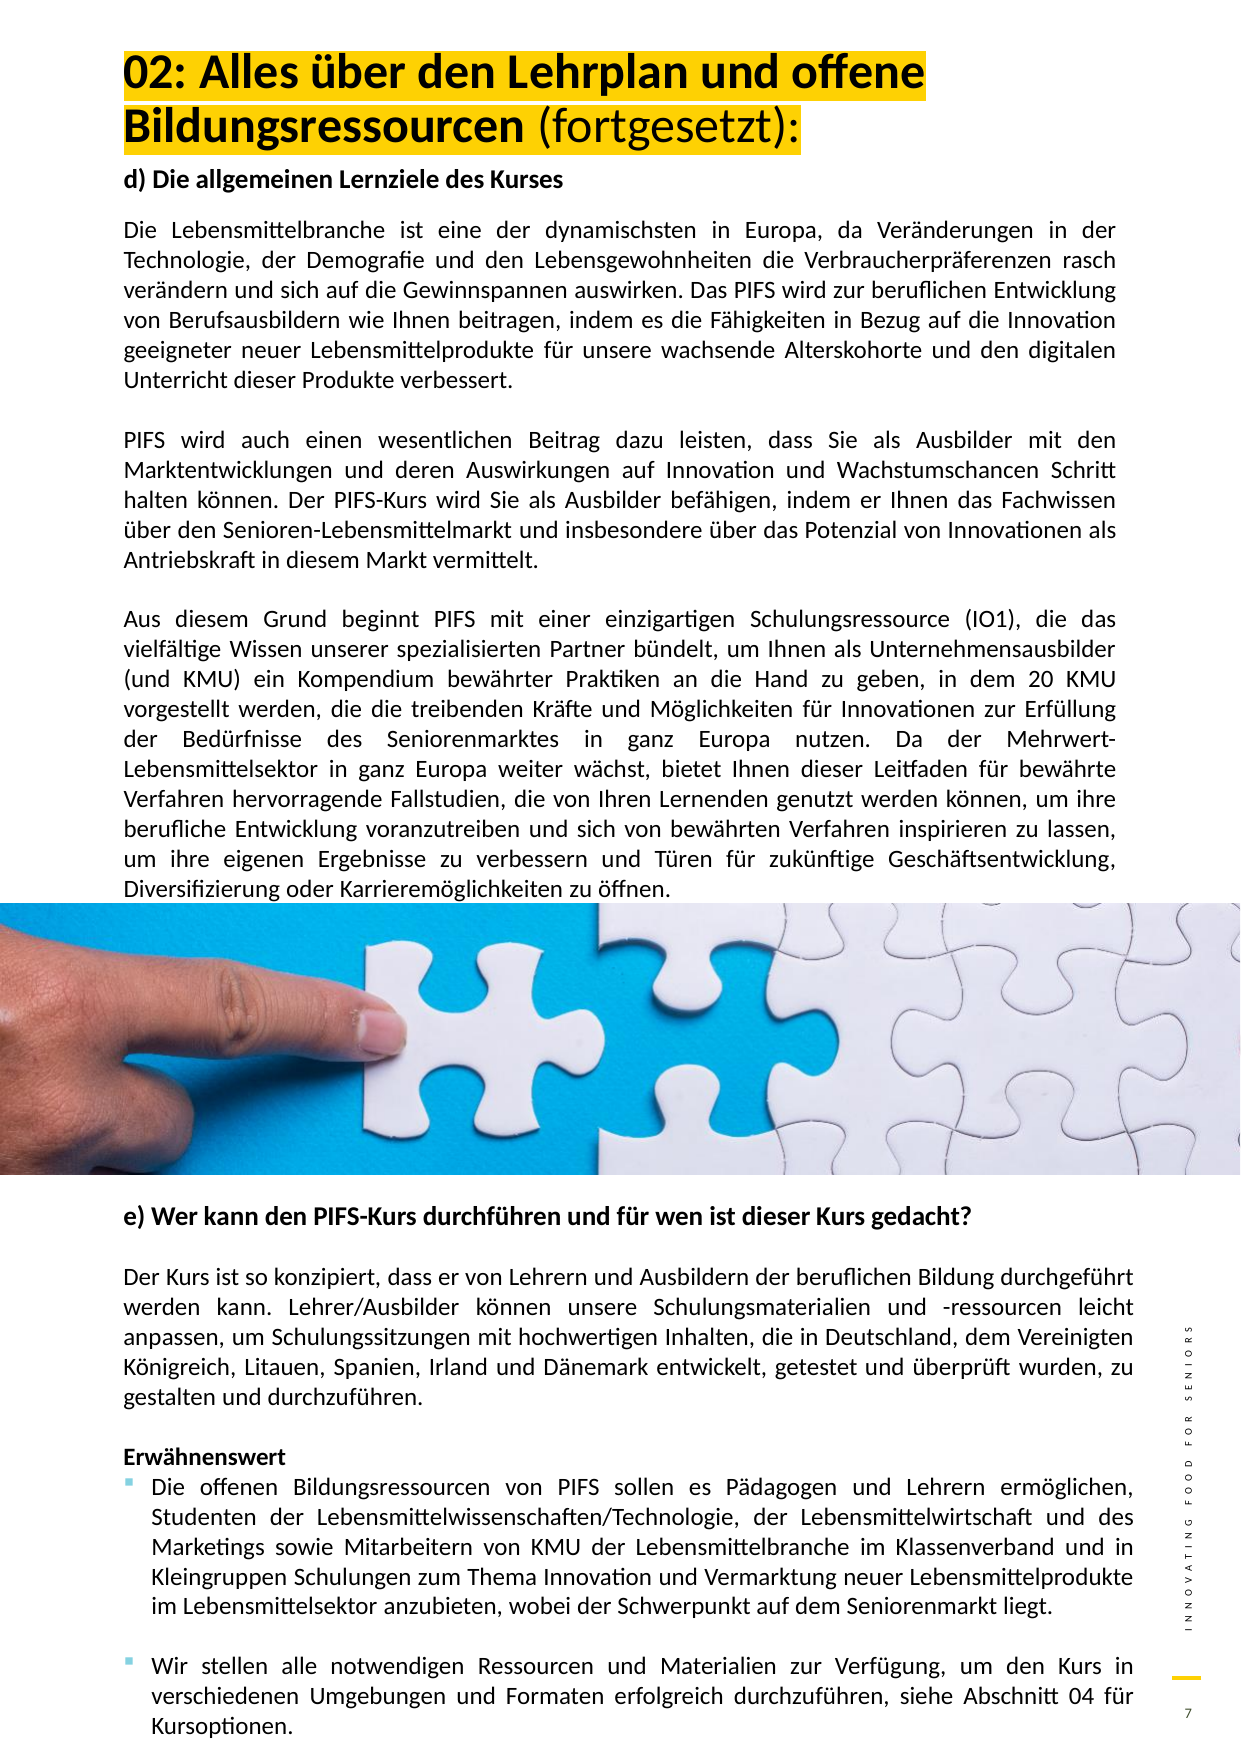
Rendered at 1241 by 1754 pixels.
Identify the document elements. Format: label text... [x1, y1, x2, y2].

picture [0, 924, 606, 1175]
list d) Die allgemeinen Lernziele des Kurses Die Lebensmittelbranche ist eine der dynamischsten in Europa, da Veränderungen in der Technologie, der Demografie und den Lebensgewohnheiten die Verbraucherpräferenzen rasch verändern und sich auf die Gewinnspannen auswirken. Das PIFS wird zur beruflichen Entwicklung von Berufsausbildern wie Ihnen beitragen, indem es die Fähigkeiten in Bezug auf die Innovation geeigneter neuer Lebensmittelprodukte für unsere wachsende Alterskohorte und den digitalen Unterricht dieser Produkte verbessert. PIFS wird auch einen wesentlichen Beitrag dazu leisten, dass Sie als Ausbilder mit den Marktentwicklungen und deren Auswirkungen auf Innovation und Wachstumschancen Schritt halten können. Der PIFS-Kurs wird Sie als Ausbilder befähigen, indem er Ihnen das Fachwissen über den Senioren-Lebensmittelmarkt und insbesondere über das Potenzial von Innovationen als Antriebskraft in diesem Markt vermittelt. Aus diesem Grund beginnt PIFS mit einer einzigartigen Schulungsressource (IO1), die das vielfältige Wissen unserer spezialisierten Partner bündelt, um Ihnen als Unternehmensausbilder (und KMU) ein Kompendium bewährter Praktiken an die Hand zu geben, in dem 20 KMU vorgestellt werden, die die treibenden Kräfte und Möglichkeiten für Innovationen zur Erfüllung der Bedürfnisse des Seniorenmarktes in ganz Europa nutzen. Da der Mehrwert-Lebensmittelsektor in ganz Europa weiter wächst, bietet Ihnen dieser Leitfaden für bewährte Verfahren hervorragende Fallstudien, die von Ihren Lernenden genutzt werden können, um ihre berufliche Entwicklung voranzutreiben und sich von bewährten Verfahren inspirieren zu lassen, um ihre eigenen Ergebnisse zu verbessern und Türen für zukünftige Geschäftsentwicklung, Diversifizierung oder Karrieremöglichkeiten zu öffnen. [108, 153, 1132, 716]
list 02: Alles über den Lehrplan und offene Bildungsressourcen (fortgesetzt): [108, 37, 1149, 142]
text_box e) Wer kann den PIFS-Kurs durchführen und für wen ist dieser Kurs gedacht? Der Kurs ist so konzipiert, dass er von Lehrern und Ausbildern der beruflichen Bildung durchgeführt werden kann. Lehrer/Ausbilder können unsere Schulungsmaterialien und -ressourcen leicht anpassen, um Schulungssitzungen mit hochwertigen Inhalten, die in Deutschland, dem Vereinigten Königreich, Litauen, Spanien, Irland und Dänemark entwickelt, getestet und überprüft wurden, zu gestalten und durchzuführen. Erwähnenswert Die offenen Bildungsressourcen von PIFS sollen es Pädagogen und Lehrern ermöglichen, Studenten der Lebensmittelwissenschaften/Technologie, der Lebensmittelwirtschaft und des Marketings sowie Mitarbeitern von KMU der Lebensmittelbranche im Klassenverband und in Kleingruppen Schulungen zum Thema Innovation und Vermarktung neuer Lebensmittelprodukte im Lebensmittelsektor anzubieten, wobei der Schwerpunkt auf dem Seniorenmarkt liegt. Wir stellen alle notwendigen Ressourcen und Materialien zur Verfügung, um den Kurs in verschiedenen Umgebungen und Formaten erfolgreich durchzuführen, siehe Abschnitt 04 für Kursoptionen. [108, 1190, 1149, 1748]
picture [598, 902, 1241, 1175]
